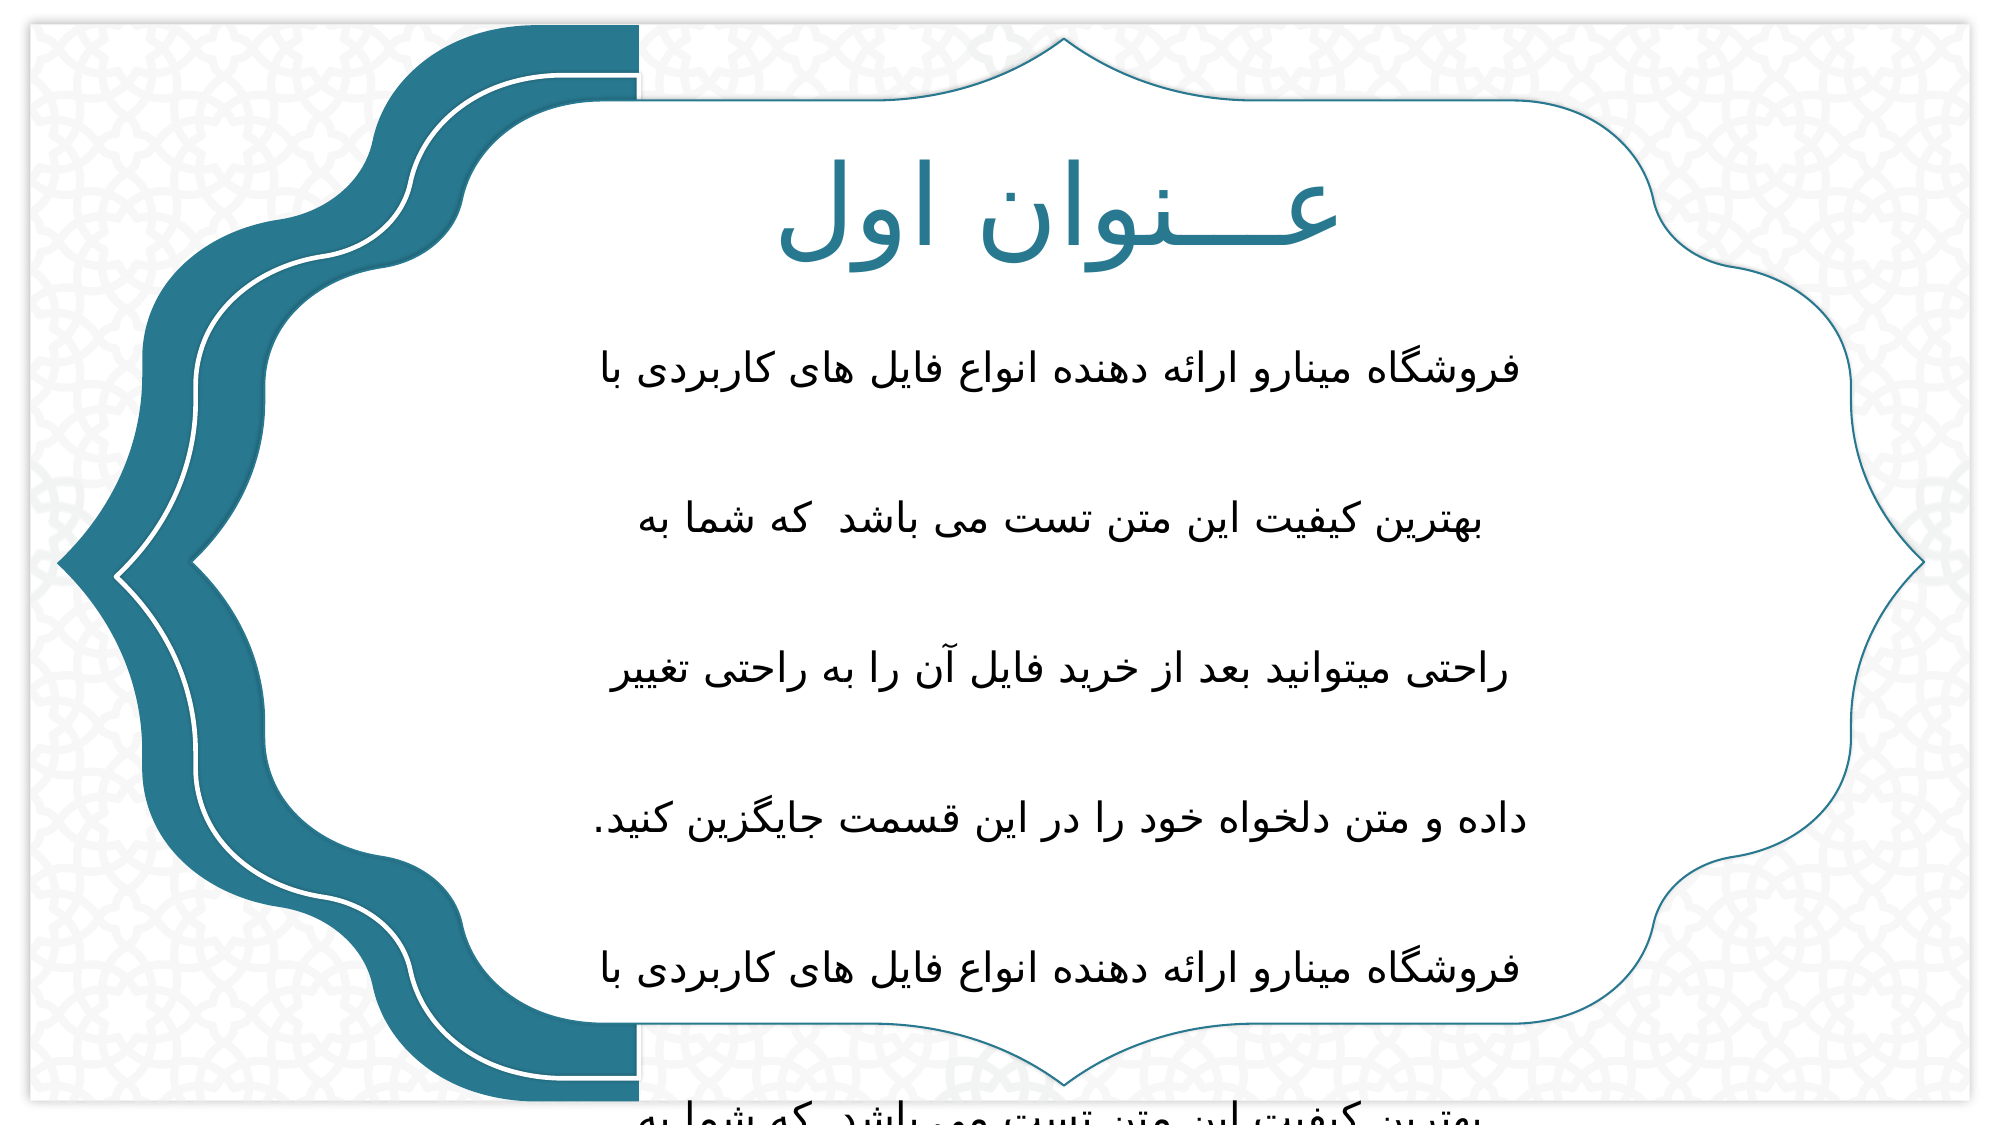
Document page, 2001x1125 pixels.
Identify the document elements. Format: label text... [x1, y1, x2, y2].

text_box عـــنوان اول [477, 125, 1644, 276]
text_box فروشگاه مینارو ارائه دهنده انواع فایل های کاربردی با بهترین کیفیت این متن تست می باشد که شما به راحتی میتوانید بعد از خرید فایل آن را به راحتی تغییر داده و متن دلخواه خود را در این قسمت جایگزین کنید. فروشگاه مینارو ارائه دهنده انواع فایل های کاربردی با بهترین کیفیت این متن تست می باشد که شما به راحتی میتوانید بعد از خرید فایل آن را به راحتی تغییر داده و متن دلخواه خود را در این قسمت جایگزین کنید [572, 233, 1549, 1125]
